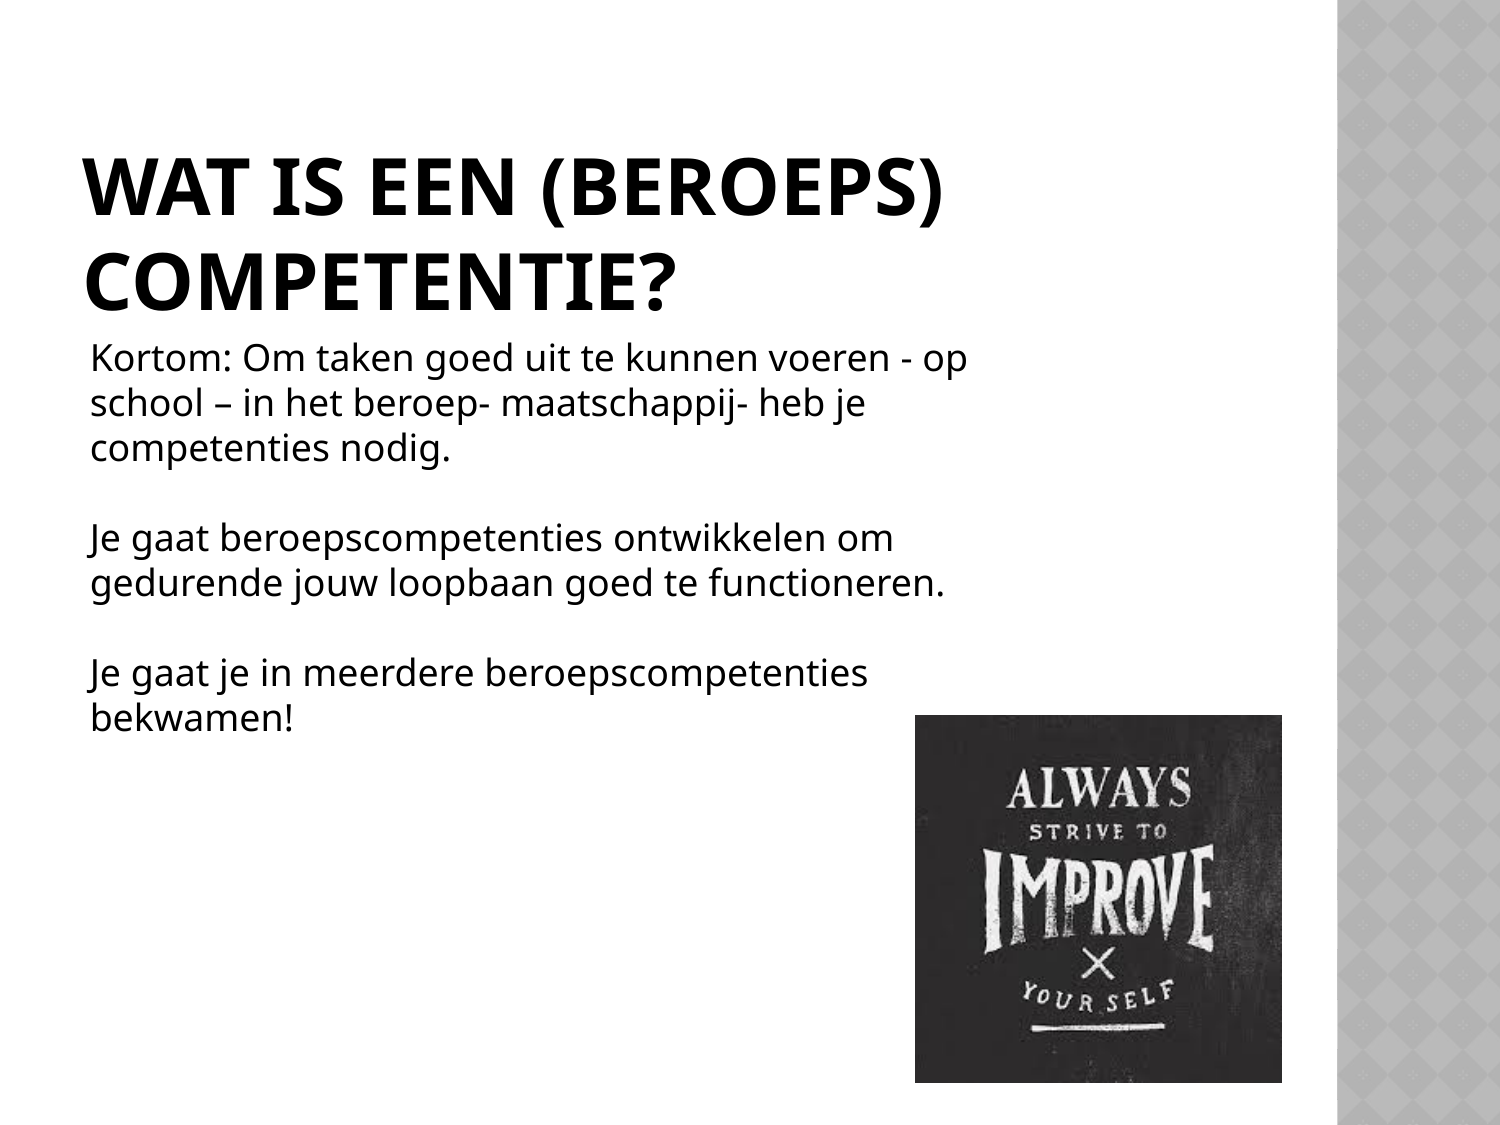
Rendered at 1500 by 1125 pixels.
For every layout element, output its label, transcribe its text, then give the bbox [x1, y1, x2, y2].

title Wat is een (beroeps) competentie? [75, 52, 1247, 327]
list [914, 715, 1282, 1083]
text_box Kortom: Om taken goed uit te kunnen voeren - op school – in het beroep- maatschappij- heb je competenties nodig. Je gaat beroepscompetenties ontwikkelen om gedurende jouw loopbaan goed te functioneren. Je gaat je in meerdere beroepscompetenties bekwamen! [75, 326, 1058, 791]
